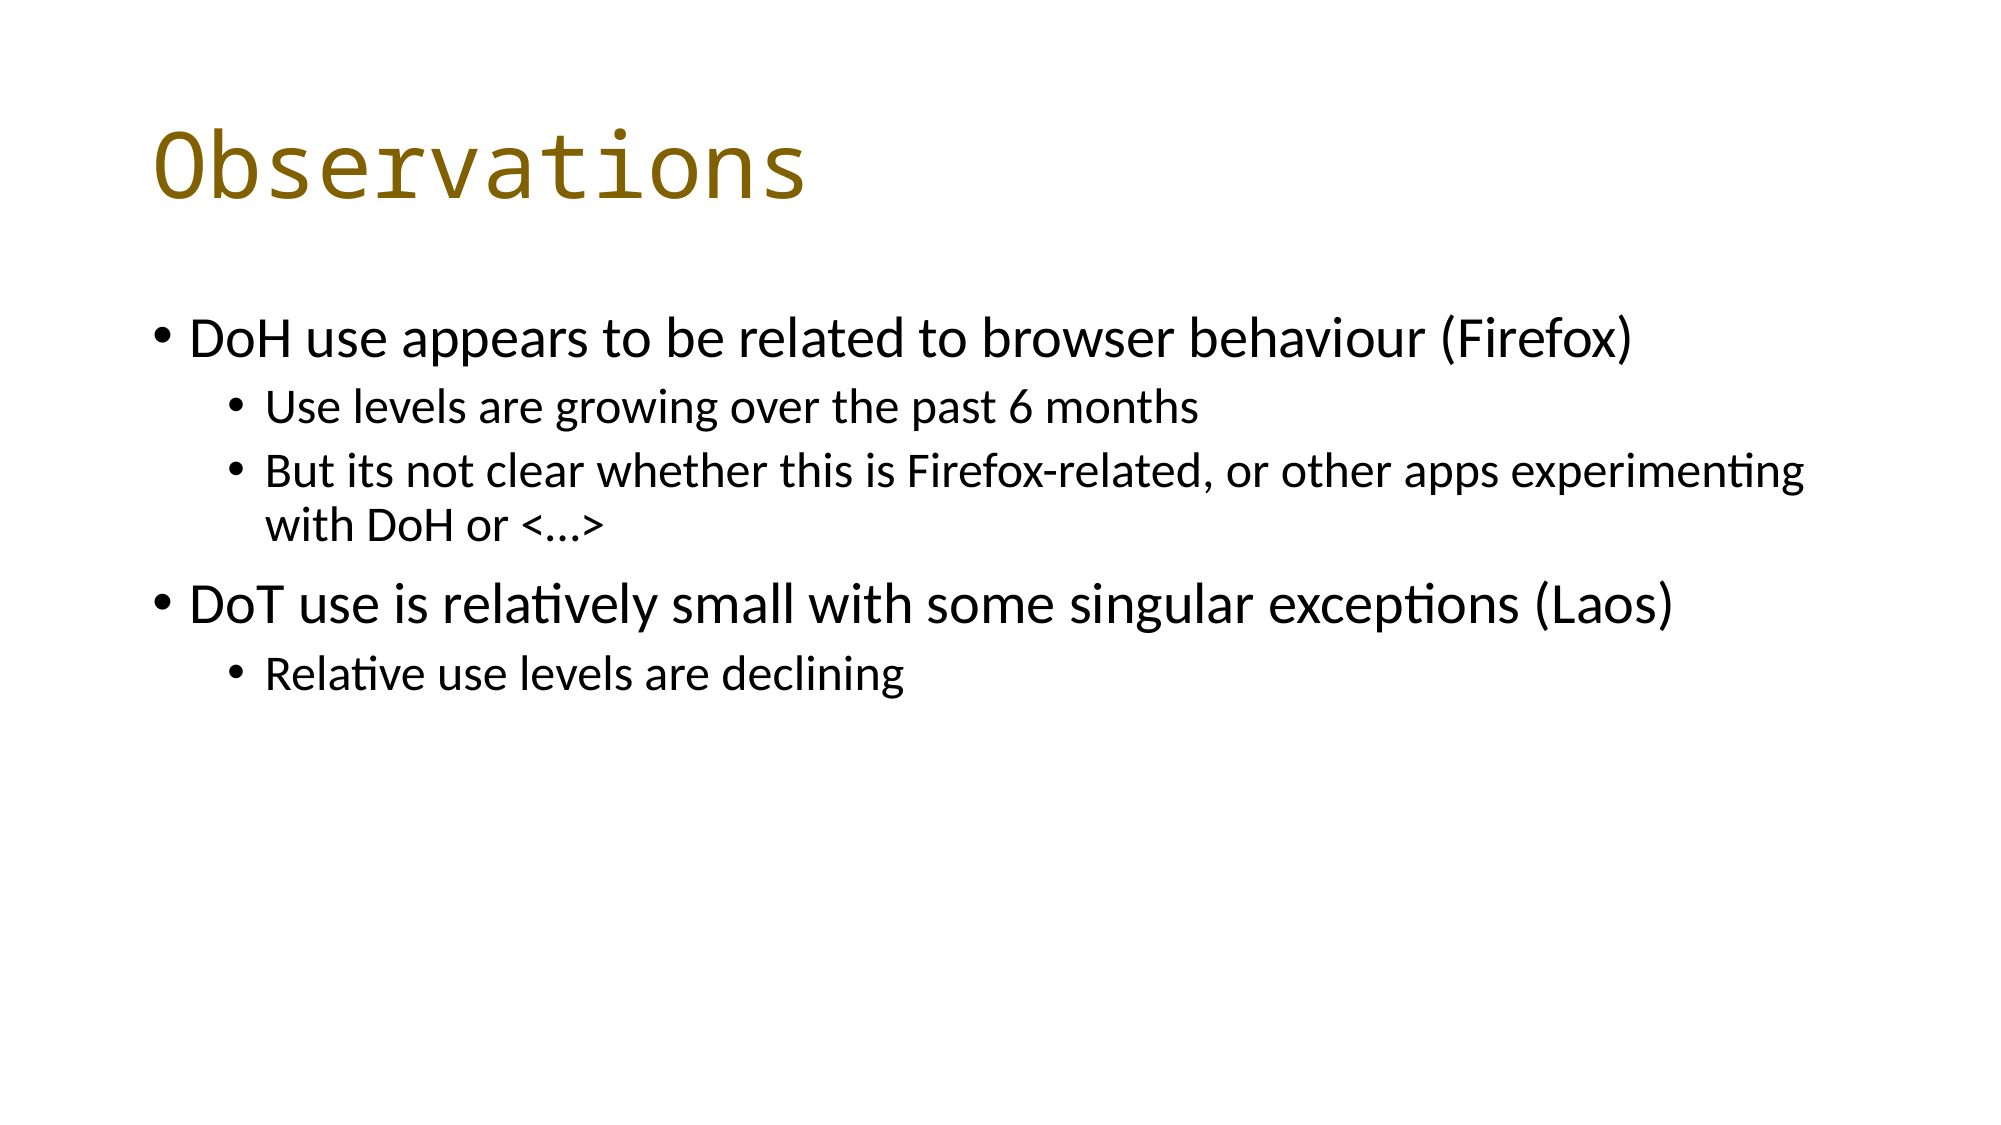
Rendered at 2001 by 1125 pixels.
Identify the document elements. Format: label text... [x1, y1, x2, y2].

title Observations [137, 59, 1863, 278]
list DoH use appears to be related to browser behaviour (Firefox) Use levels are growing over the past 6 months But its not clear whether this is Firefox-related, or other apps experimenting with DoH or <…> DoT use is relatively small with some singular exceptions (Laos) Relative use levels are declining [137, 299, 1863, 1014]
